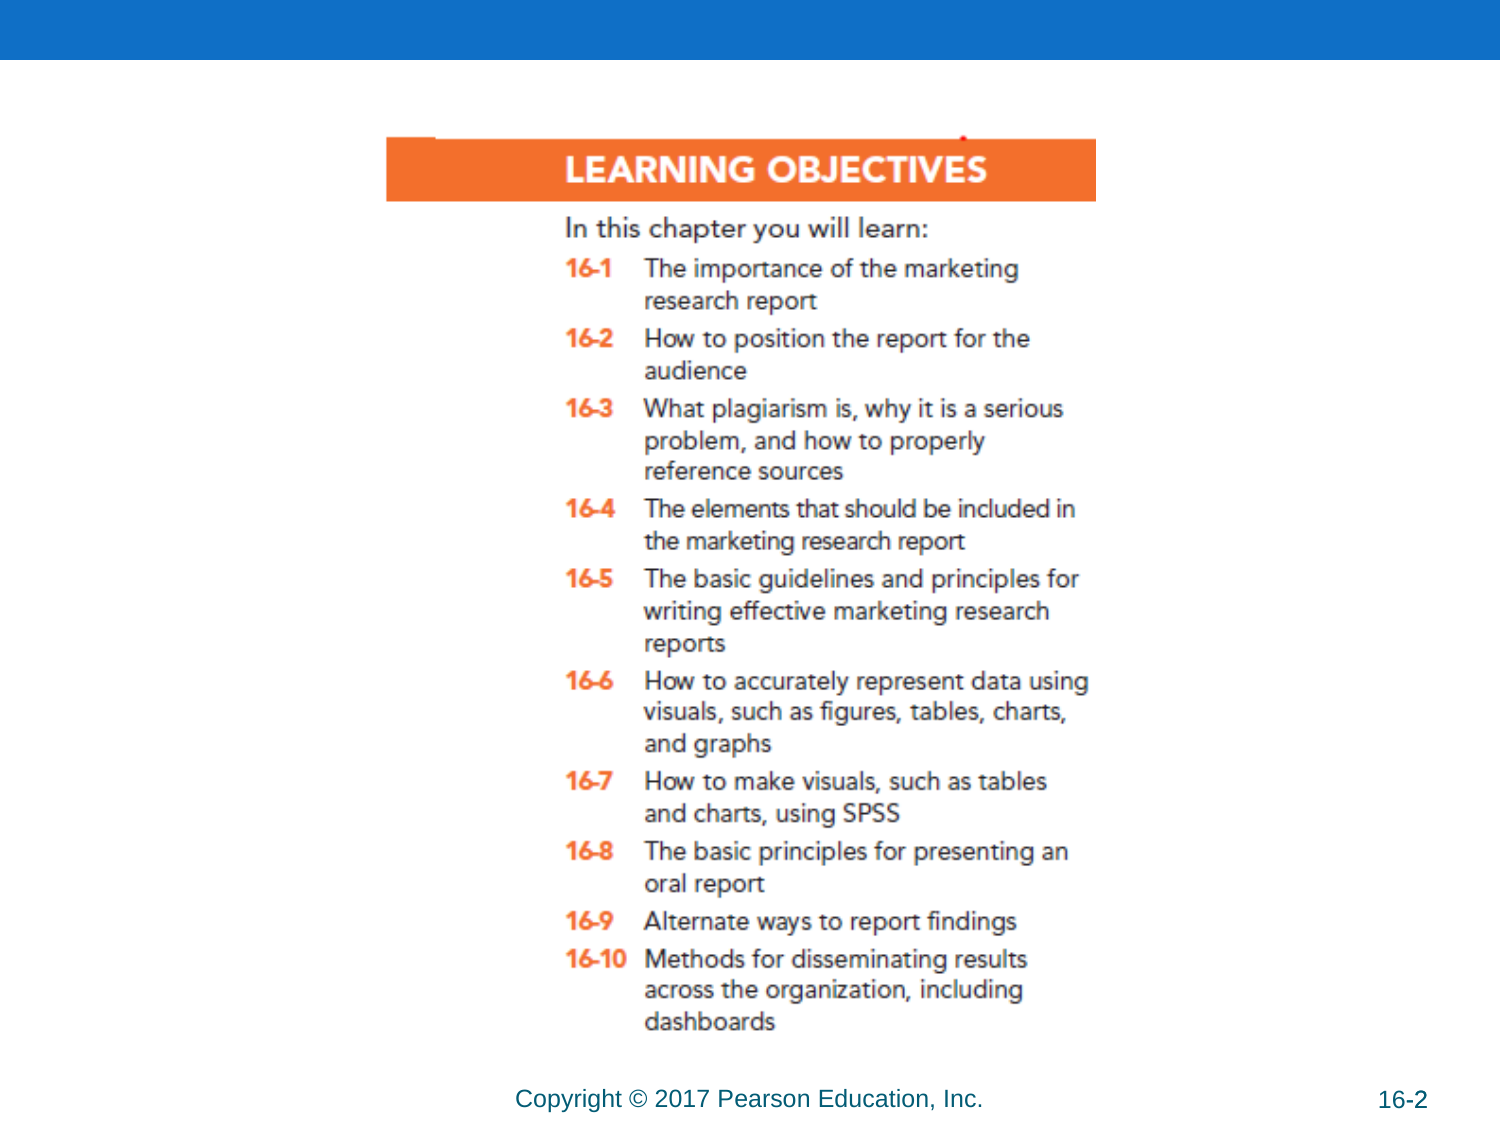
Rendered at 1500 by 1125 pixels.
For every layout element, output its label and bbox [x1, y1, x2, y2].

picture [641, 1100, 647, 1107]
picture [365, 130, 1097, 1042]
